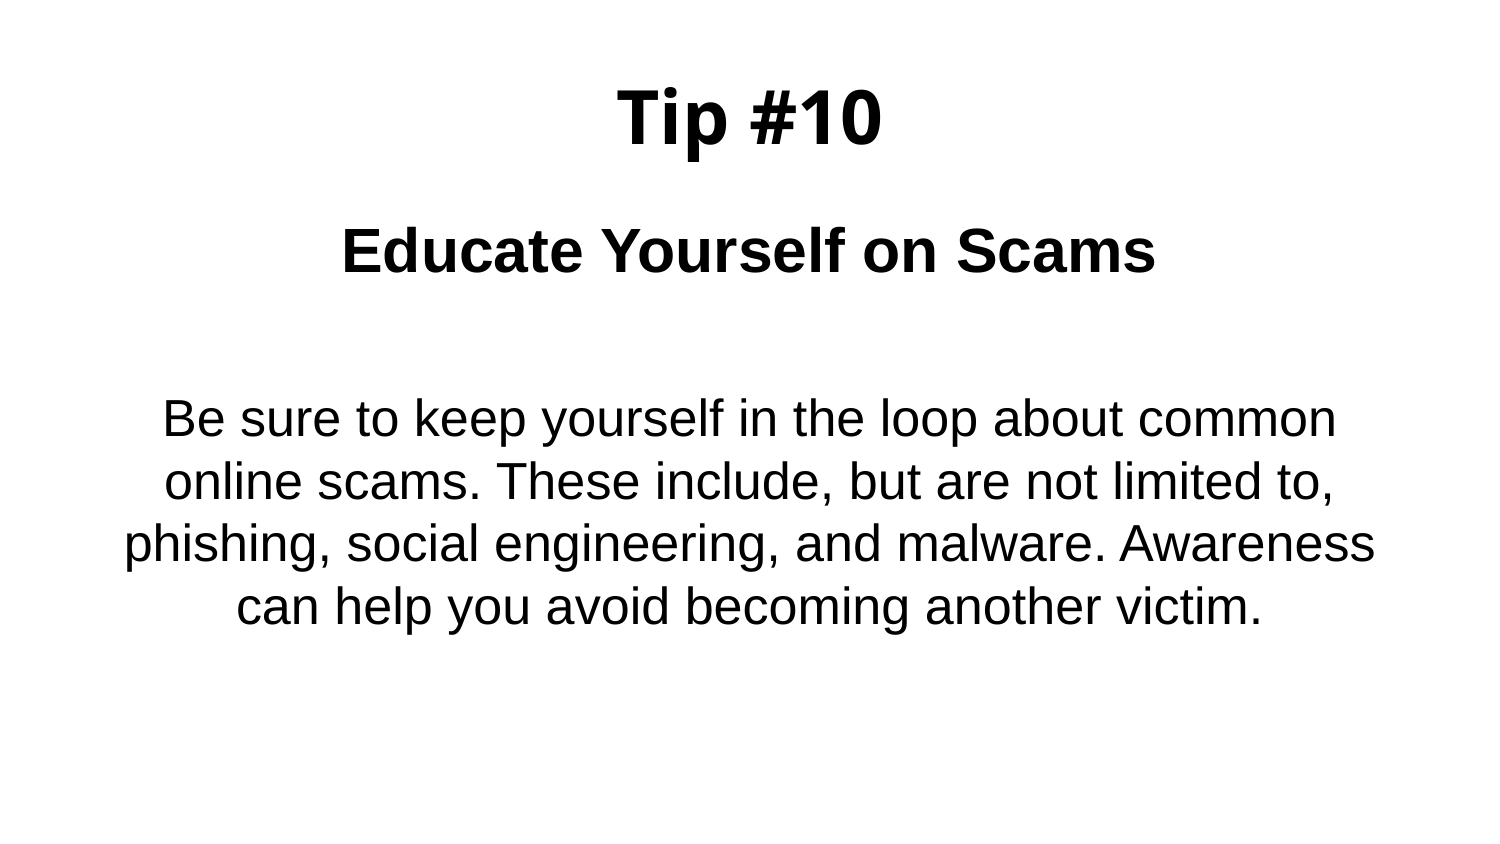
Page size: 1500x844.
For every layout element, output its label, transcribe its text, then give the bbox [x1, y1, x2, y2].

list Educate Yourself on Scams Be sure to keep yourself in the loop about common online scams. These include, but are not limited to, phishing, social engineering, and malware. Awareness can help you avoid becoming another victim. [75, 194, 1425, 806]
title Tip #10 [75, 33, 1425, 175]
